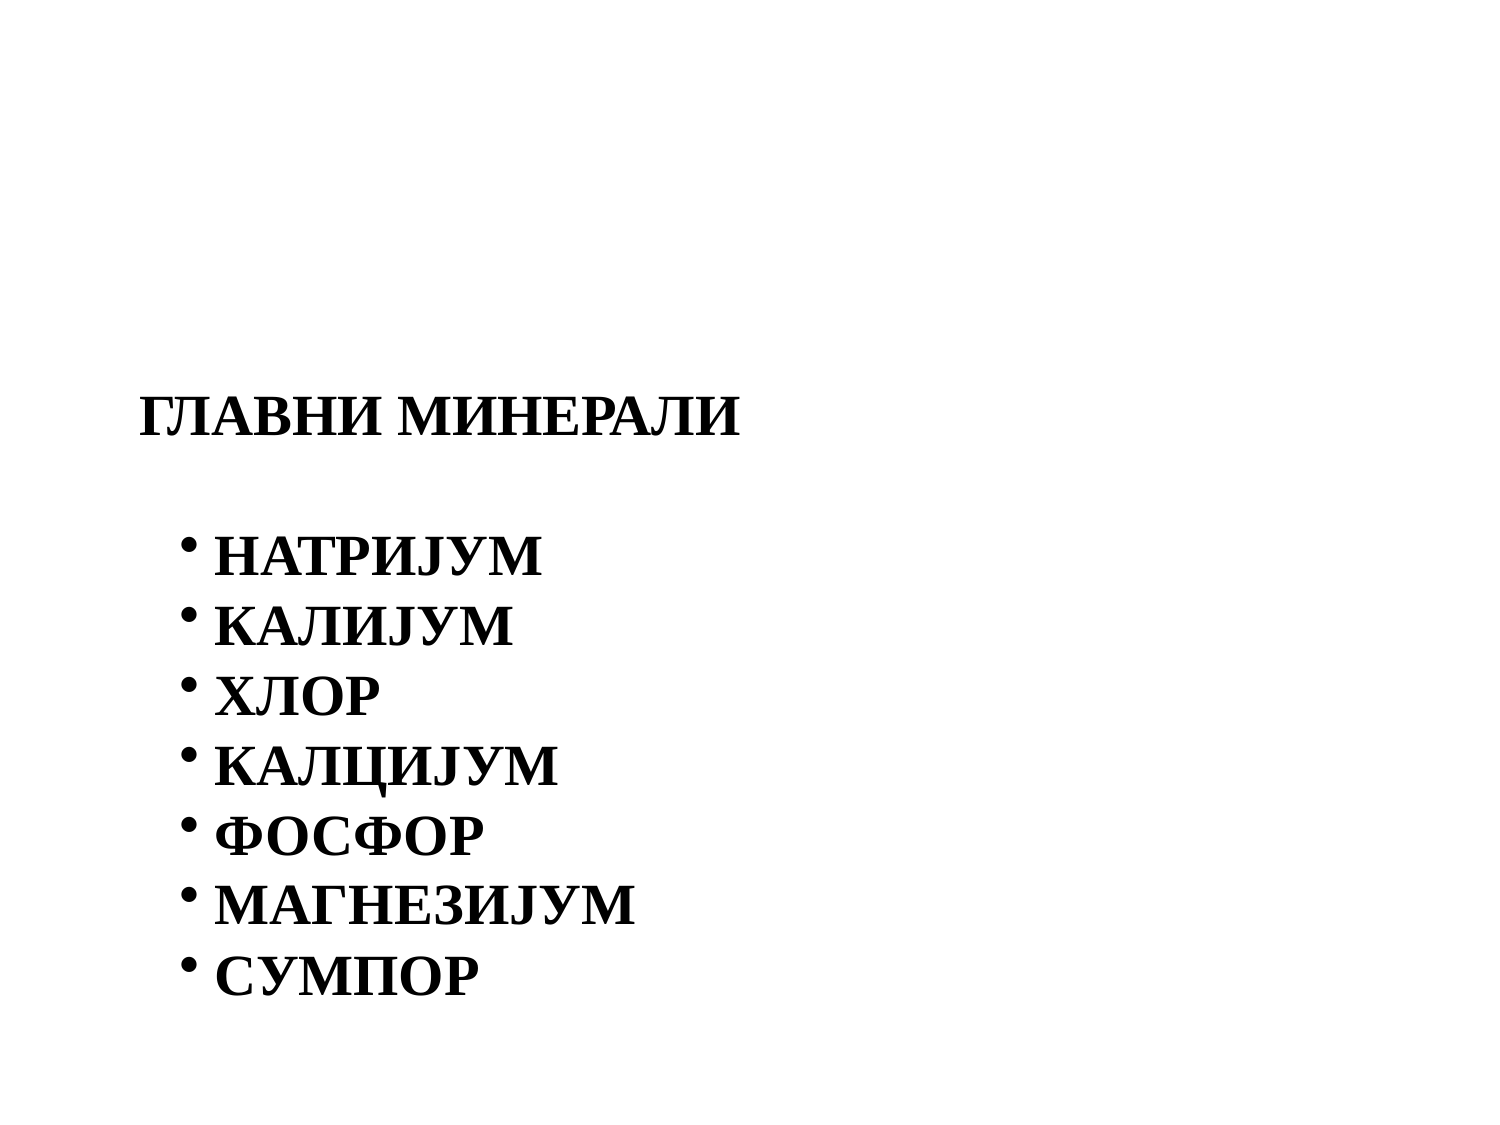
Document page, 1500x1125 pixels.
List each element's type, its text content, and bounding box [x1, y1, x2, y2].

text_box ГЛАВНИ МИНЕРАЛИ НАТРИЈУМ КАЛИЈУМ ХЛОР КАЛЦИЈУМ ФОСФОР МАГНЕЗИЈУМ СУМПОР [125, 369, 1450, 1075]
